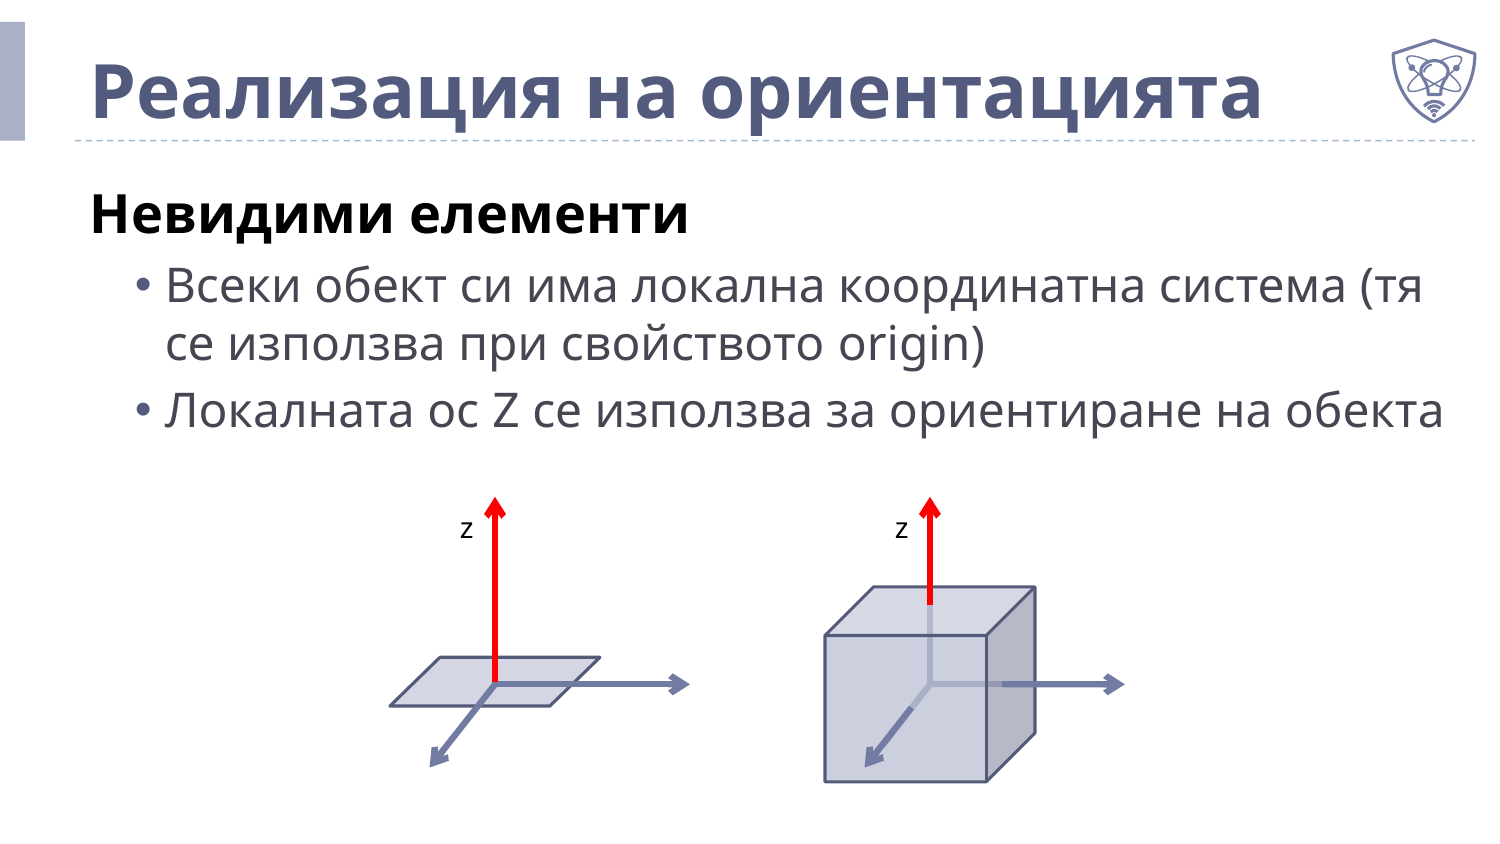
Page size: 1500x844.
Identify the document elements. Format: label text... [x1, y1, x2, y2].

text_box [429, 684, 496, 768]
text_box z [833, 495, 925, 558]
text_box [501, 698, 561, 708]
text_box z [398, 495, 490, 558]
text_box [864, 709, 910, 768]
text_box [388, 655, 489, 708]
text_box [884, 684, 931, 743]
text_box [823, 585, 1037, 784]
text_box [500, 655, 602, 681]
list Невидими елементи Всеки обект си има локална координатна система (тя се използва при свойството origin) Локалната ос Z се използва за ориентиране на обекта [75, 171, 1475, 835]
title Реализация на ориентацията [75, 18, 1475, 141]
